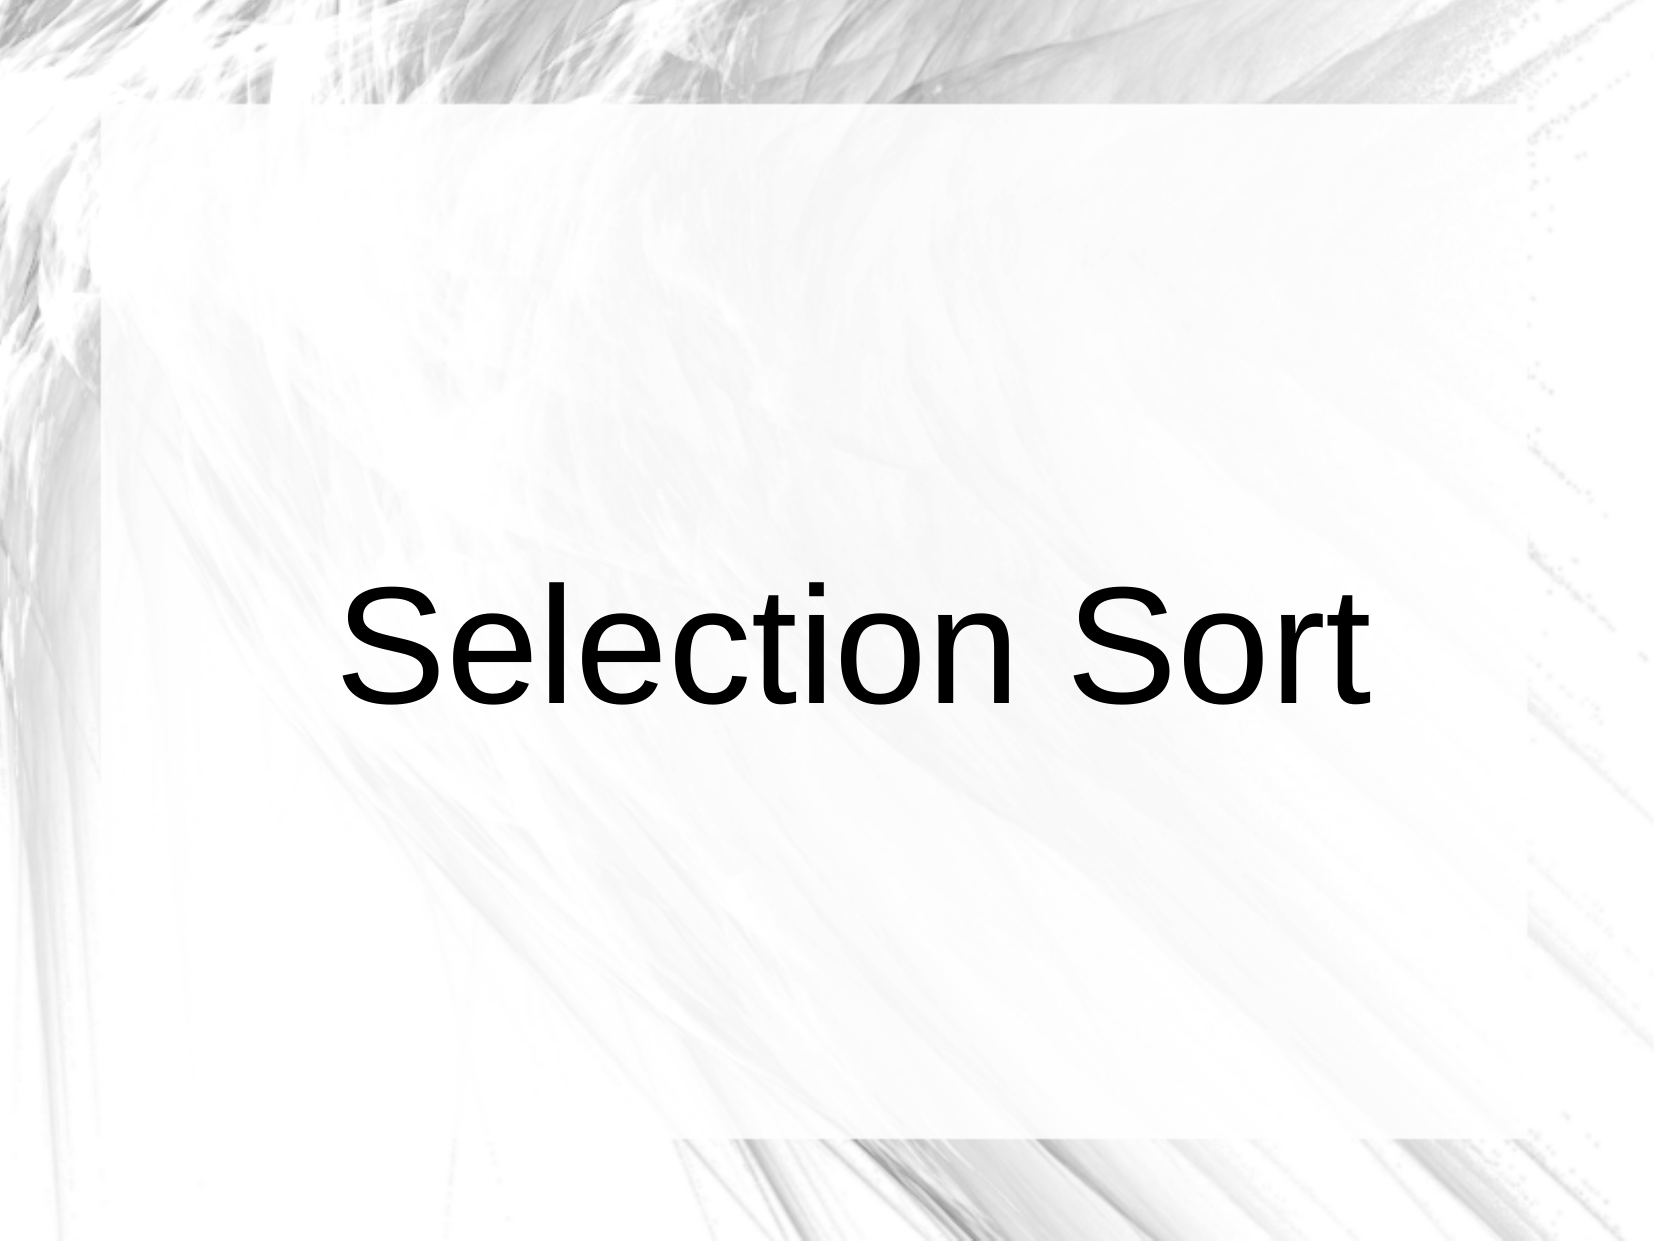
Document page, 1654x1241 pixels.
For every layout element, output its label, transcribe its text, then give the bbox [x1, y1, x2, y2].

list Selection Sort [118, 319, 1571, 1109]
picture [0, 0, 1654, 1241]
